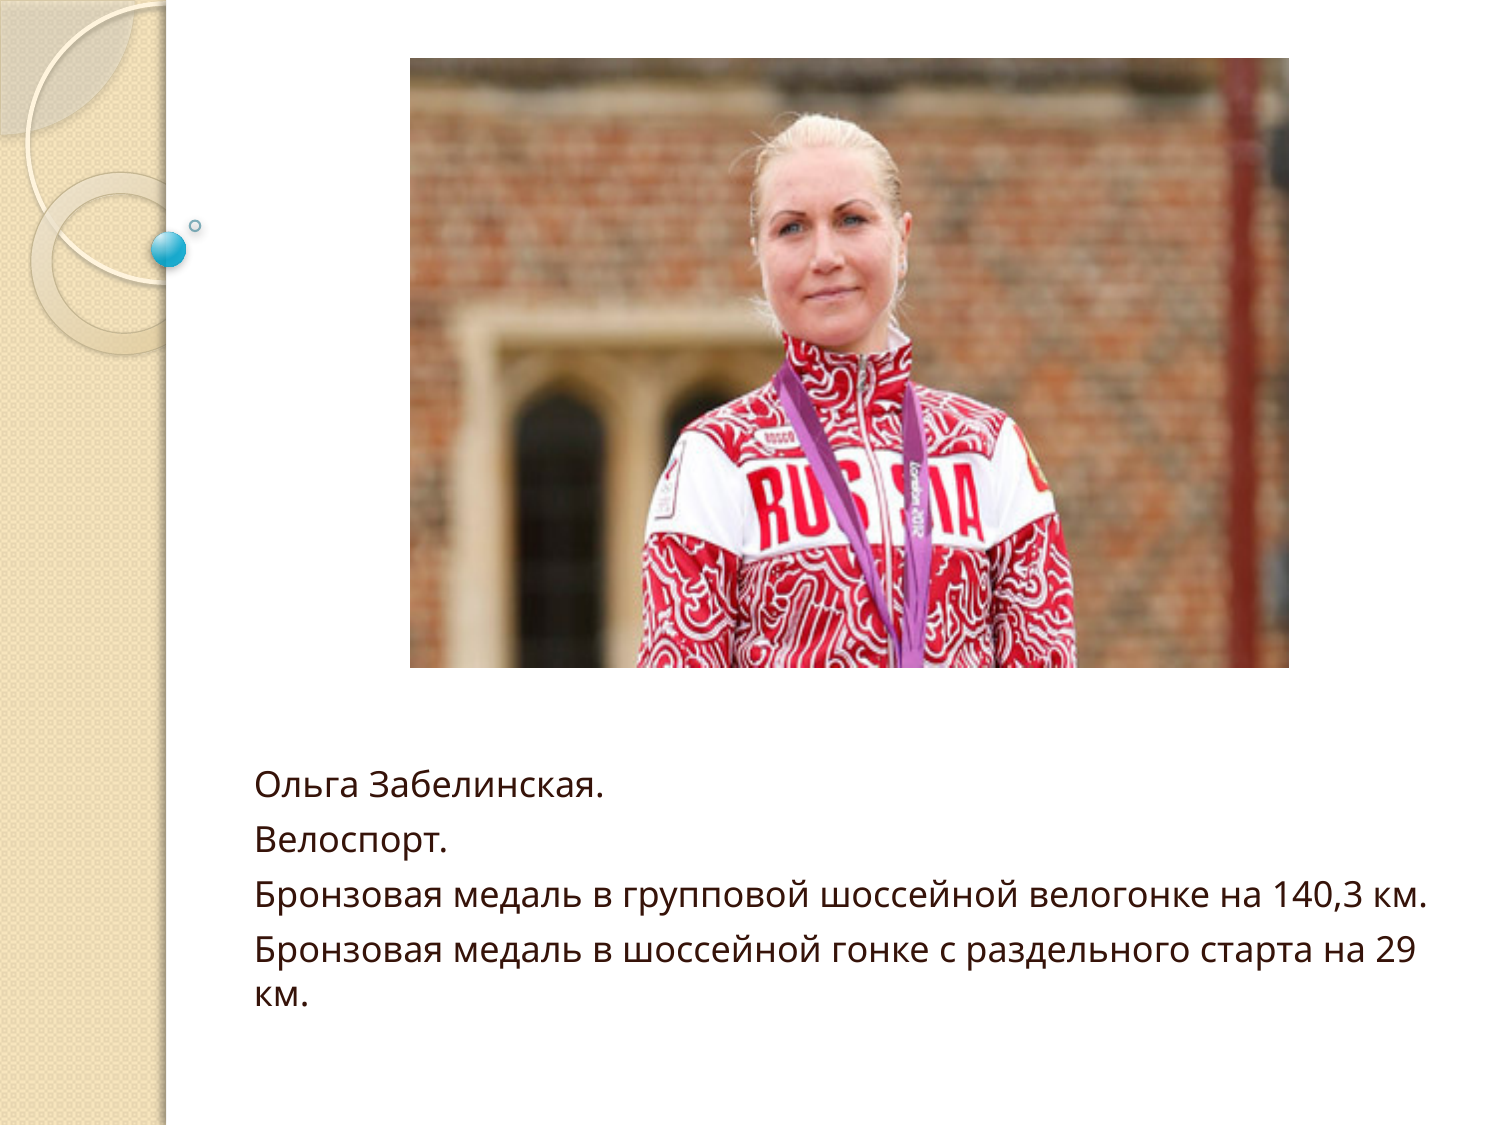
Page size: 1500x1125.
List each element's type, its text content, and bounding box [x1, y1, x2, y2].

subtitle Ольга Забелинская. Велоспорт. Бронзовая медаль в групповой шоссейной велогонке на 140,3 км. Бронзовая медаль в шоссейной гонке с раздельного старта на 29 км. [234, 761, 1450, 1055]
picture [409, 58, 1290, 669]
